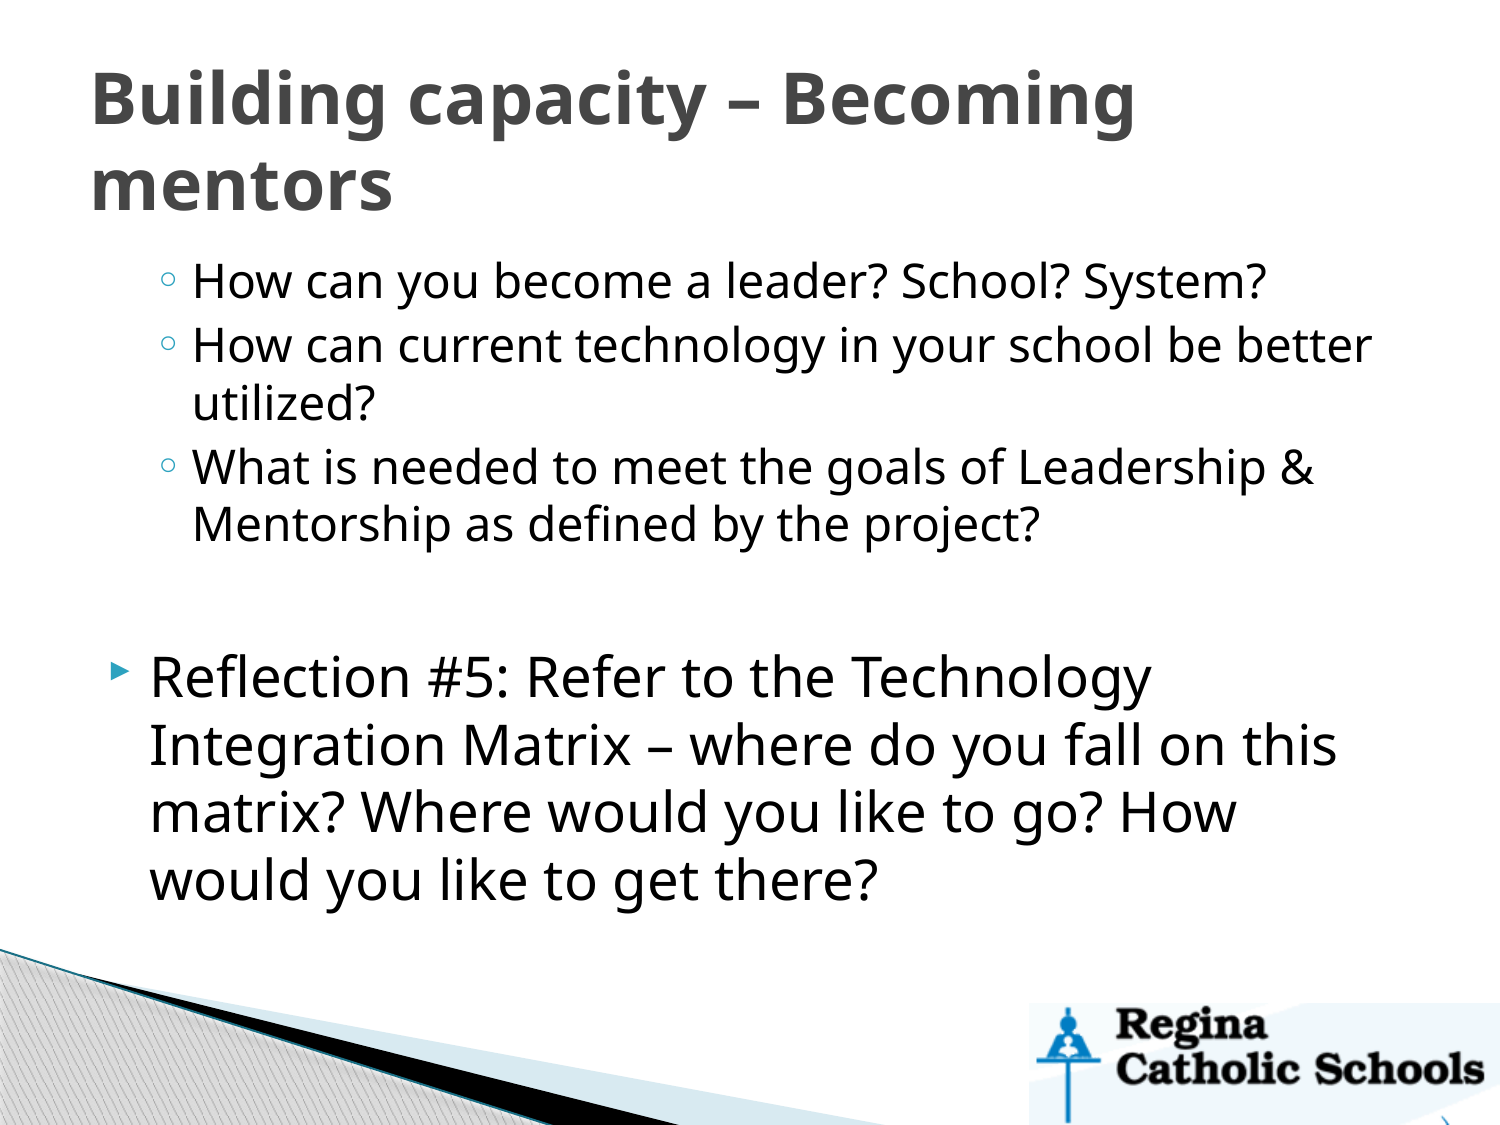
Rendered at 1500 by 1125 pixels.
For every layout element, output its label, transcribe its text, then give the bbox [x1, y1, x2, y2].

picture [1029, 1002, 1500, 1125]
title Building capacity – Becoming mentors [75, 45, 1425, 233]
list How can you become a leader? School? System? How can current technology in your school be better utilized? What is needed to meet the goals of Leadership & Mentorship as defined by the project? Reflection #5: Refer to the Technology Integration Matrix – where do you fall on this matrix? Where would you like to go? How would you like to get there? [75, 243, 1425, 986]
